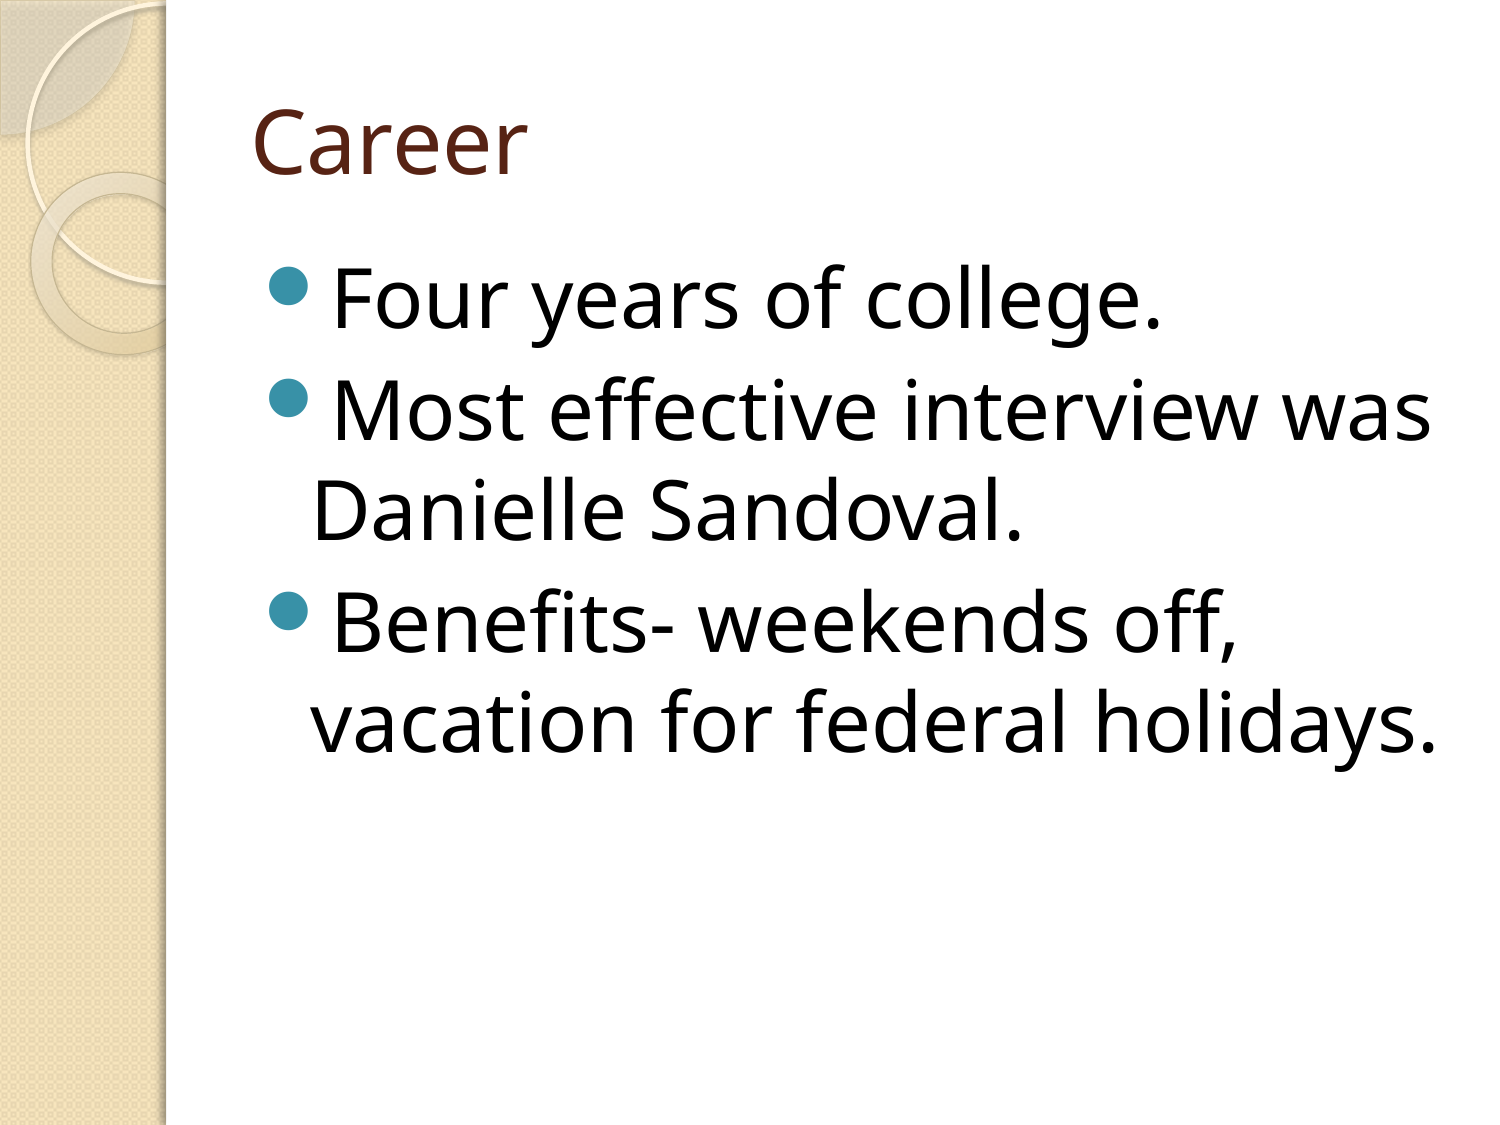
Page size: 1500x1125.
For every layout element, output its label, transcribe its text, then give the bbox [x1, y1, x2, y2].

title Career [235, 45, 1466, 233]
list Four years of college. Most effective interview was Danielle Sandoval. Benefits- weekends off, vacation for federal holidays. [235, 237, 1466, 1025]
